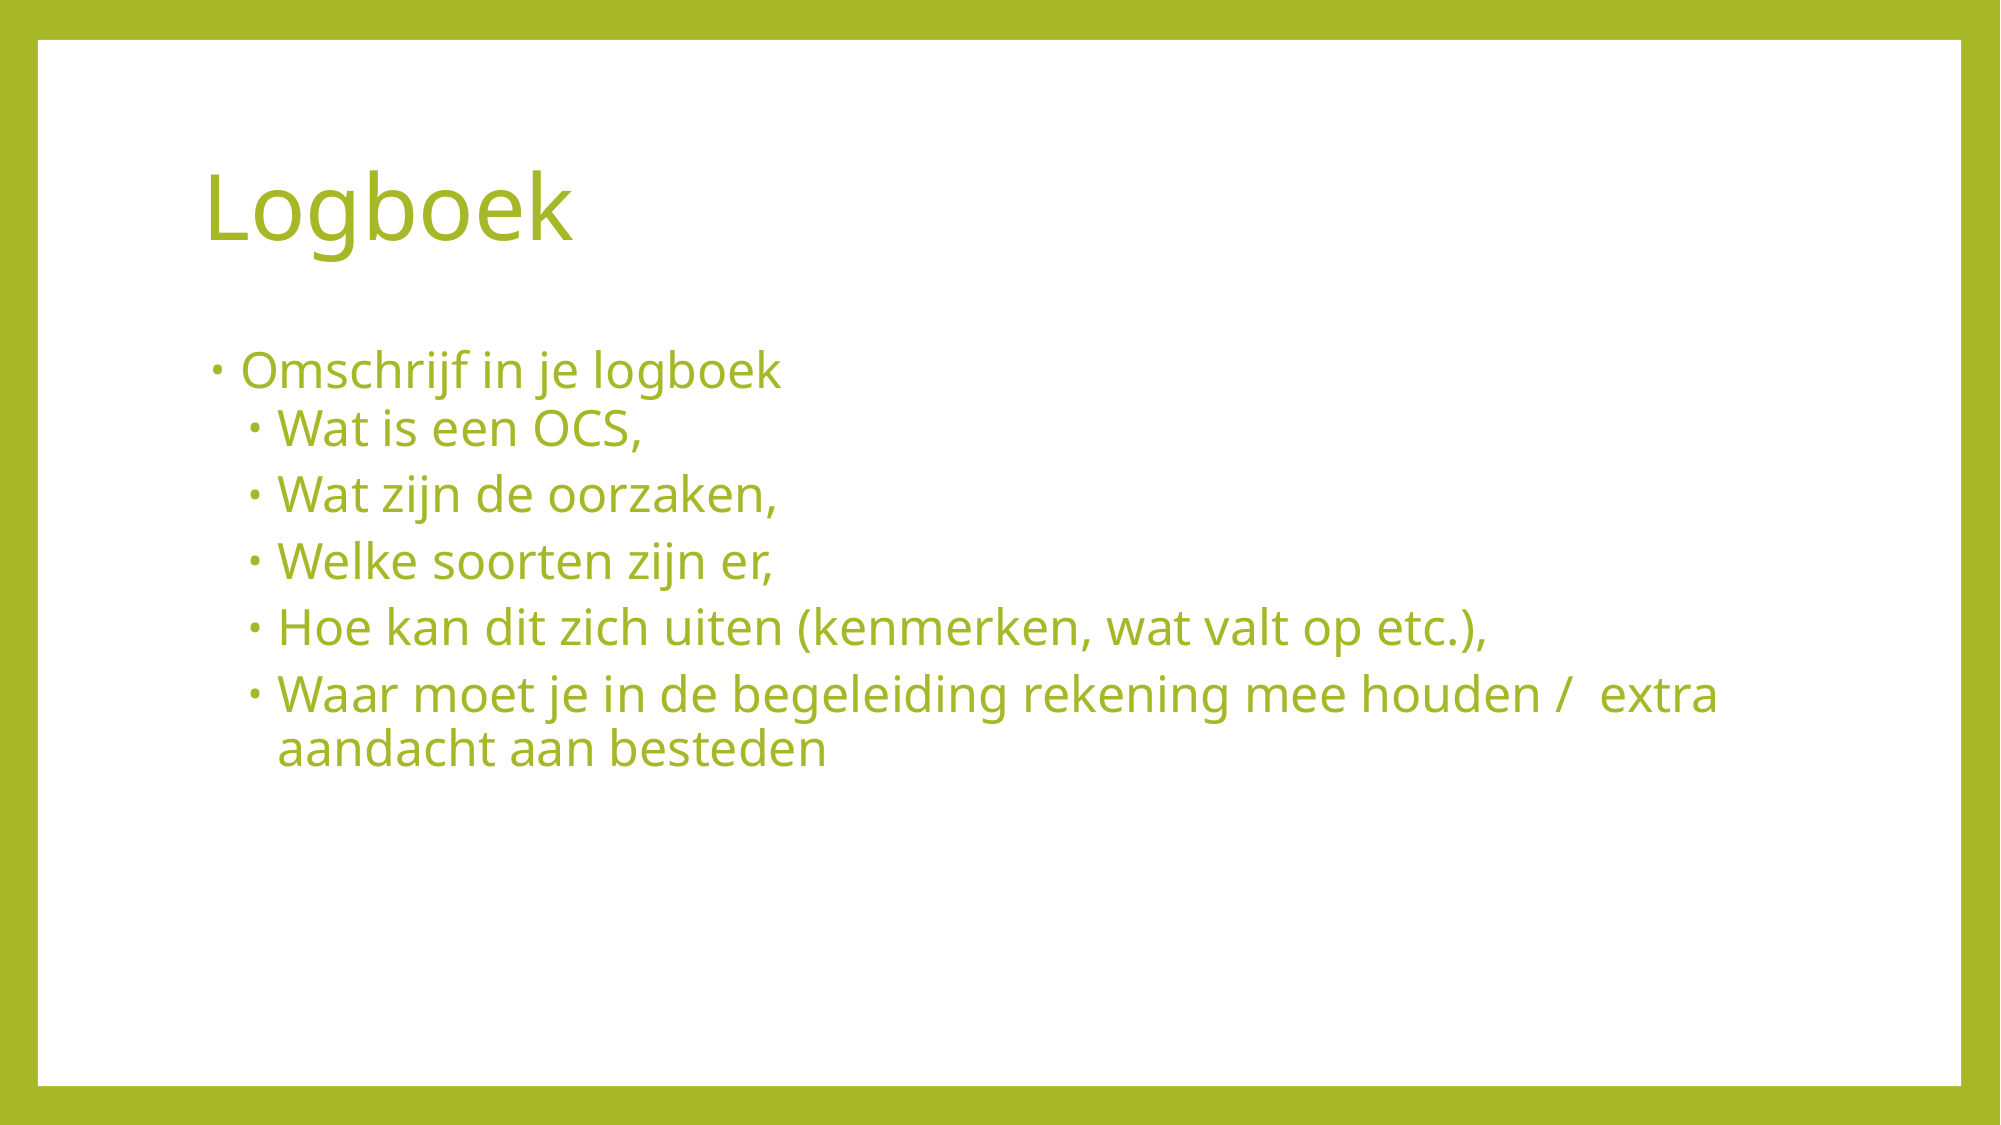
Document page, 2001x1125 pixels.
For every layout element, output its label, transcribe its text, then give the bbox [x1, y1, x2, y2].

list Omschrijf in je logboek Wat is een OCS, Wat zijn de oorzaken, Welke soorten zijn er, Hoe kan dit zich uiten (kenmerken, wat valt op etc.), Waar moet je in de begeleiding rekening mee houden / extra aandacht aan besteden [187, 337, 1808, 1000]
title Logboek [187, 99, 1808, 323]
